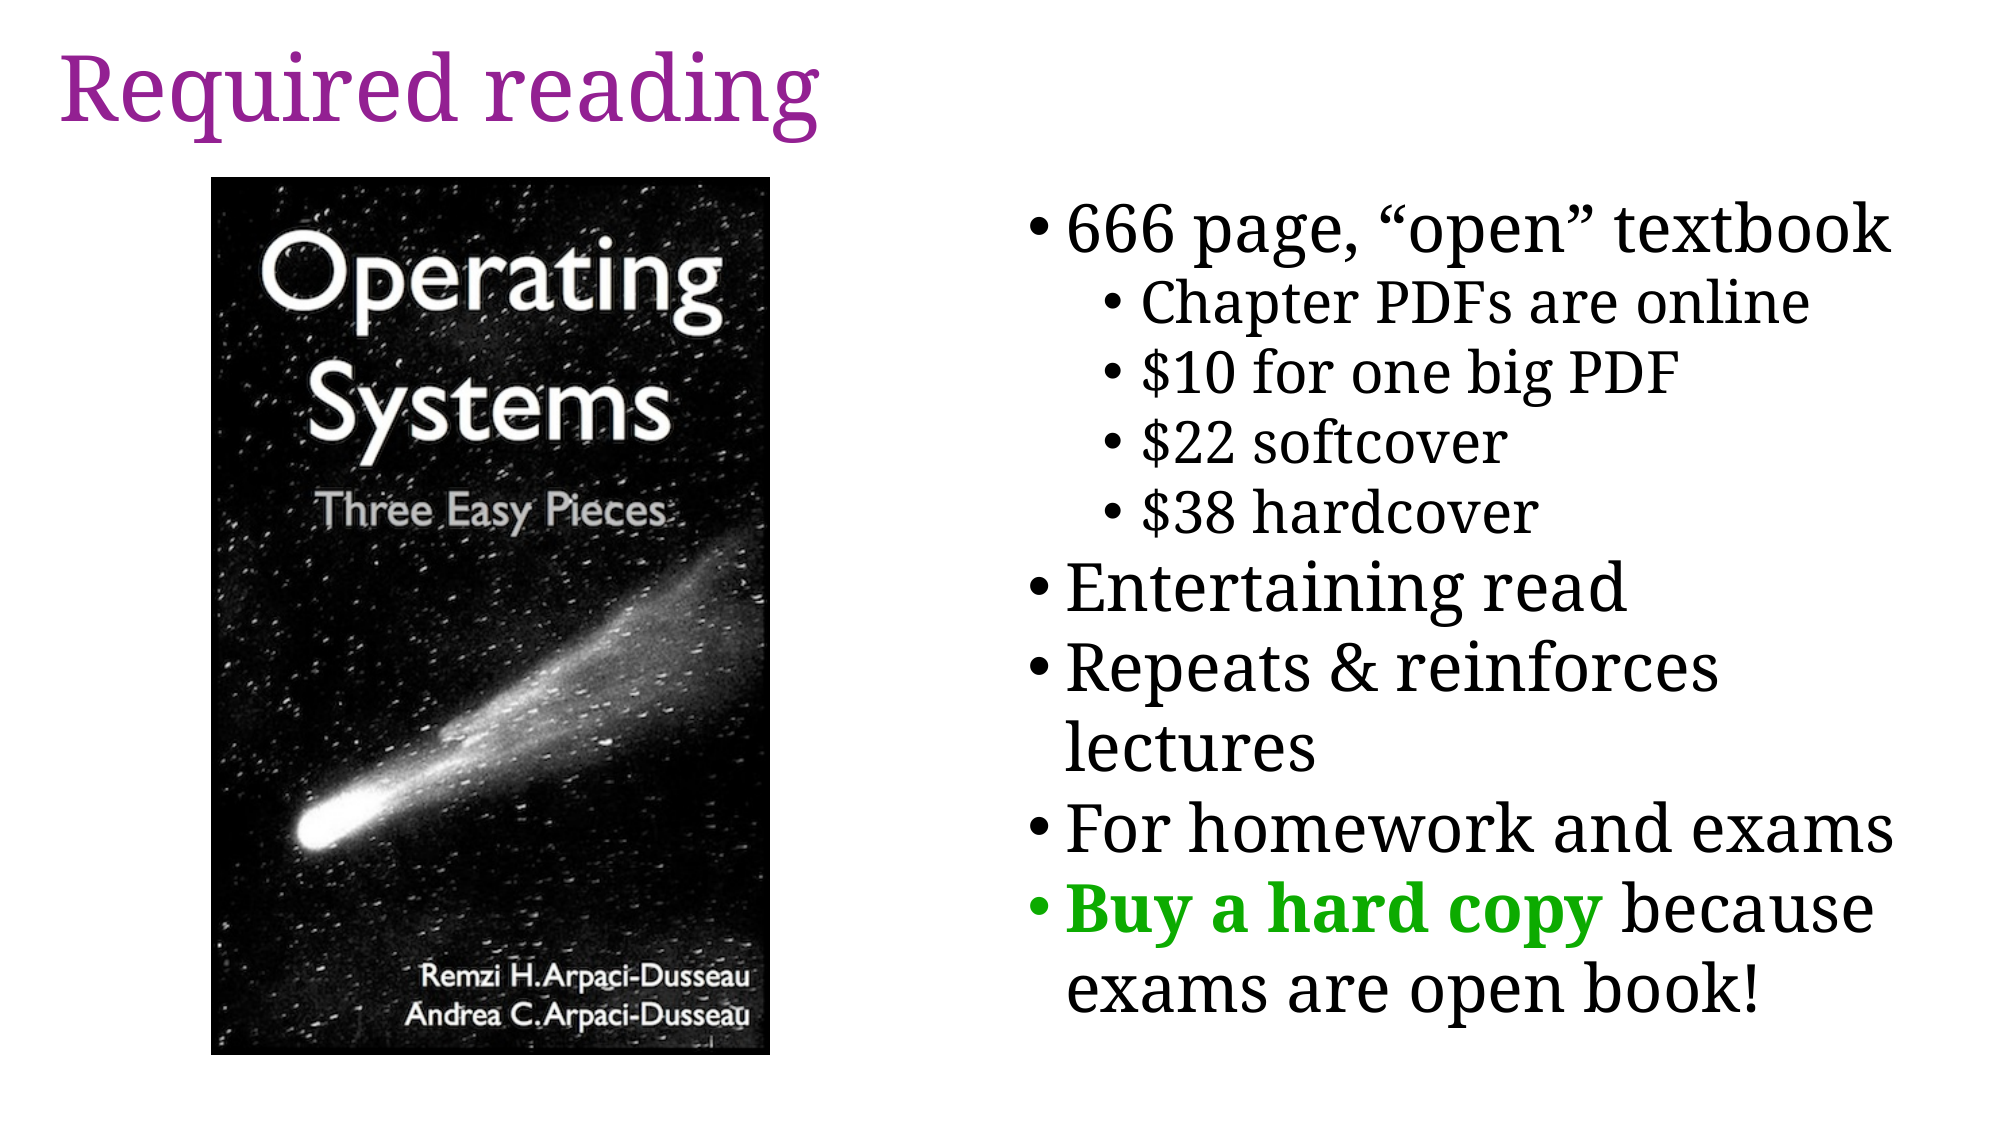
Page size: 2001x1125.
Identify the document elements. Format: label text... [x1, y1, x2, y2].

title Required reading [43, 25, 1953, 158]
list 666 page, “open” textbook Chapter PDFs are online $10 for one big PDF $22 softcover $38 hardcover Entertaining read Repeats & reinforces lectures For homework and exams Buy a hard copy because exams are open book! [1012, 177, 1953, 1101]
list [211, 177, 770, 1055]
